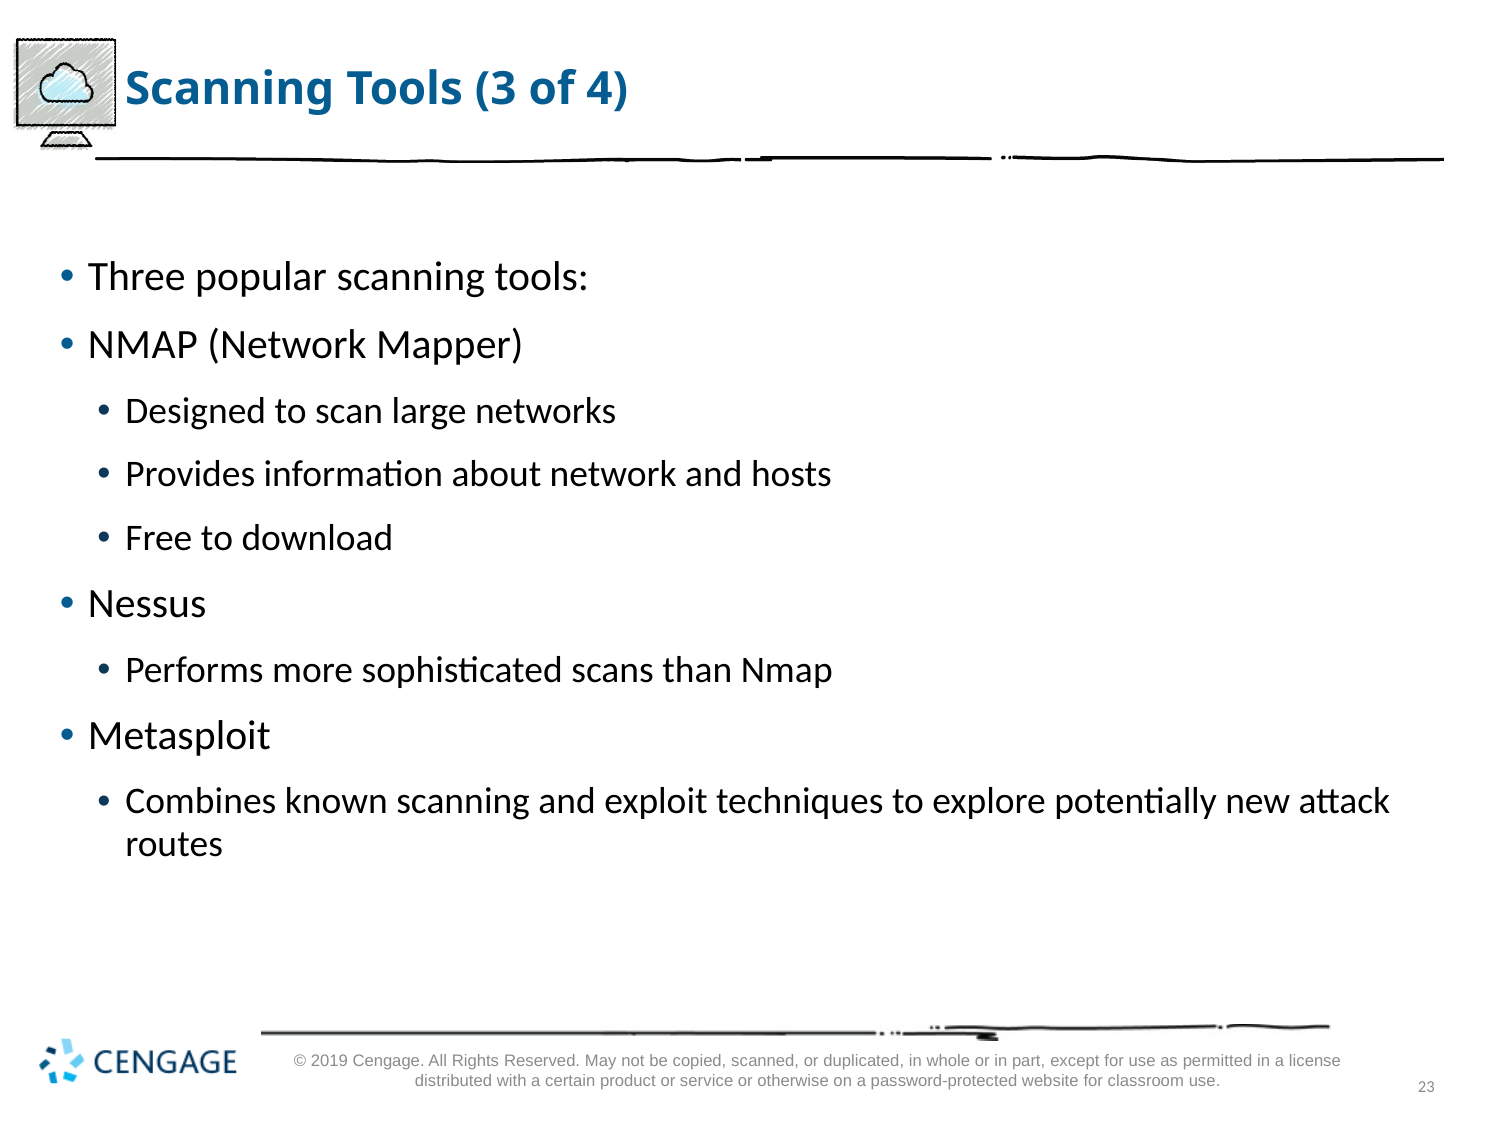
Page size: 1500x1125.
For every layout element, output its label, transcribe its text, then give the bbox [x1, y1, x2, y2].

picture [19, 1025, 249, 1096]
title Scanning Tools (3 of 4) [125, 66, 1442, 116]
picture [13, 36, 117, 151]
list Three popular scanning tools: N M A P (Network Mapper) Designed to scan large networks Provides information about network and hosts Free to download Nessus Performs more sophisticated scans than Nmap Metasploit Combines known scanning and exploit techniques to explore potentially new attack routes [59, 252, 1441, 872]
picture [95, 155, 1444, 163]
picture [261, 1024, 1331, 1041]
footer © 2019 Cengage. All Rights Reserved. May not be copied, scanned, or duplicated, in whole or in part, except for use as permitted in a license distributed with a certain product or service or otherwise on a password-protected website for classroom use. [262, 1050, 1375, 1091]
